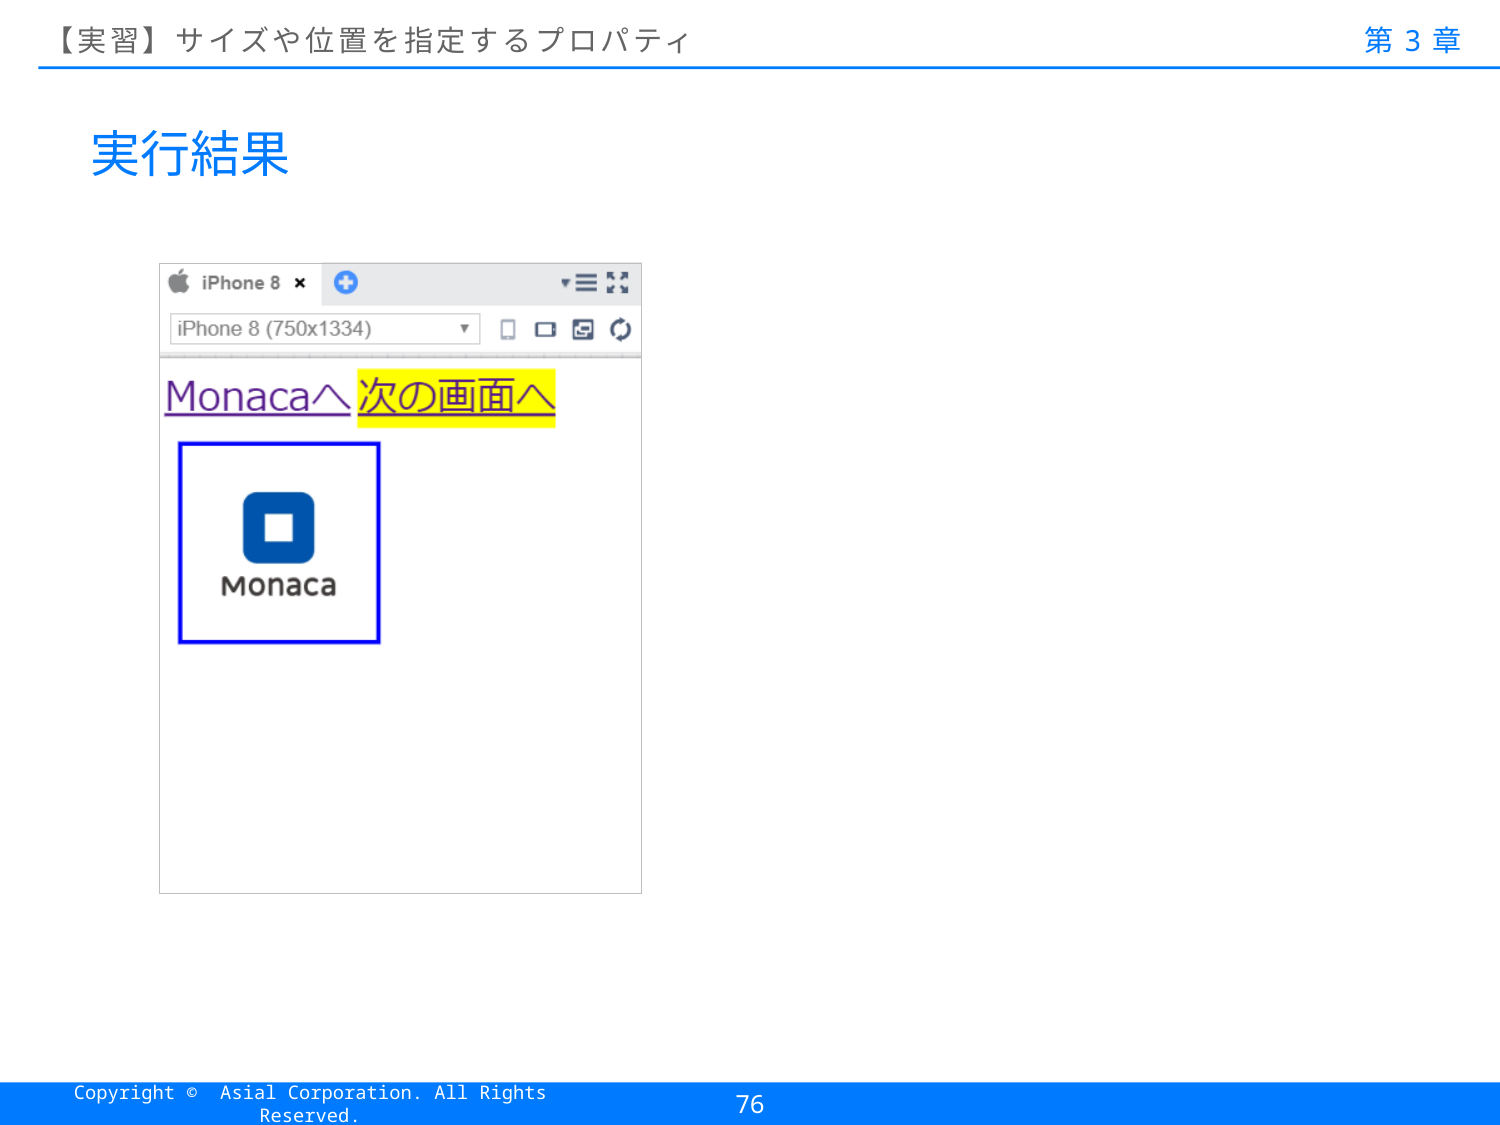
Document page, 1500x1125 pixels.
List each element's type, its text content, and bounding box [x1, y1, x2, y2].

slide_number 76 [581, 1075, 919, 1125]
title 【実習】サイズや位置を指定するプロパティ [29, 7, 702, 72]
picture [159, 262, 643, 894]
list 実行結果 [75, 84, 1425, 988]
list 第3章 [702, 7, 1477, 72]
